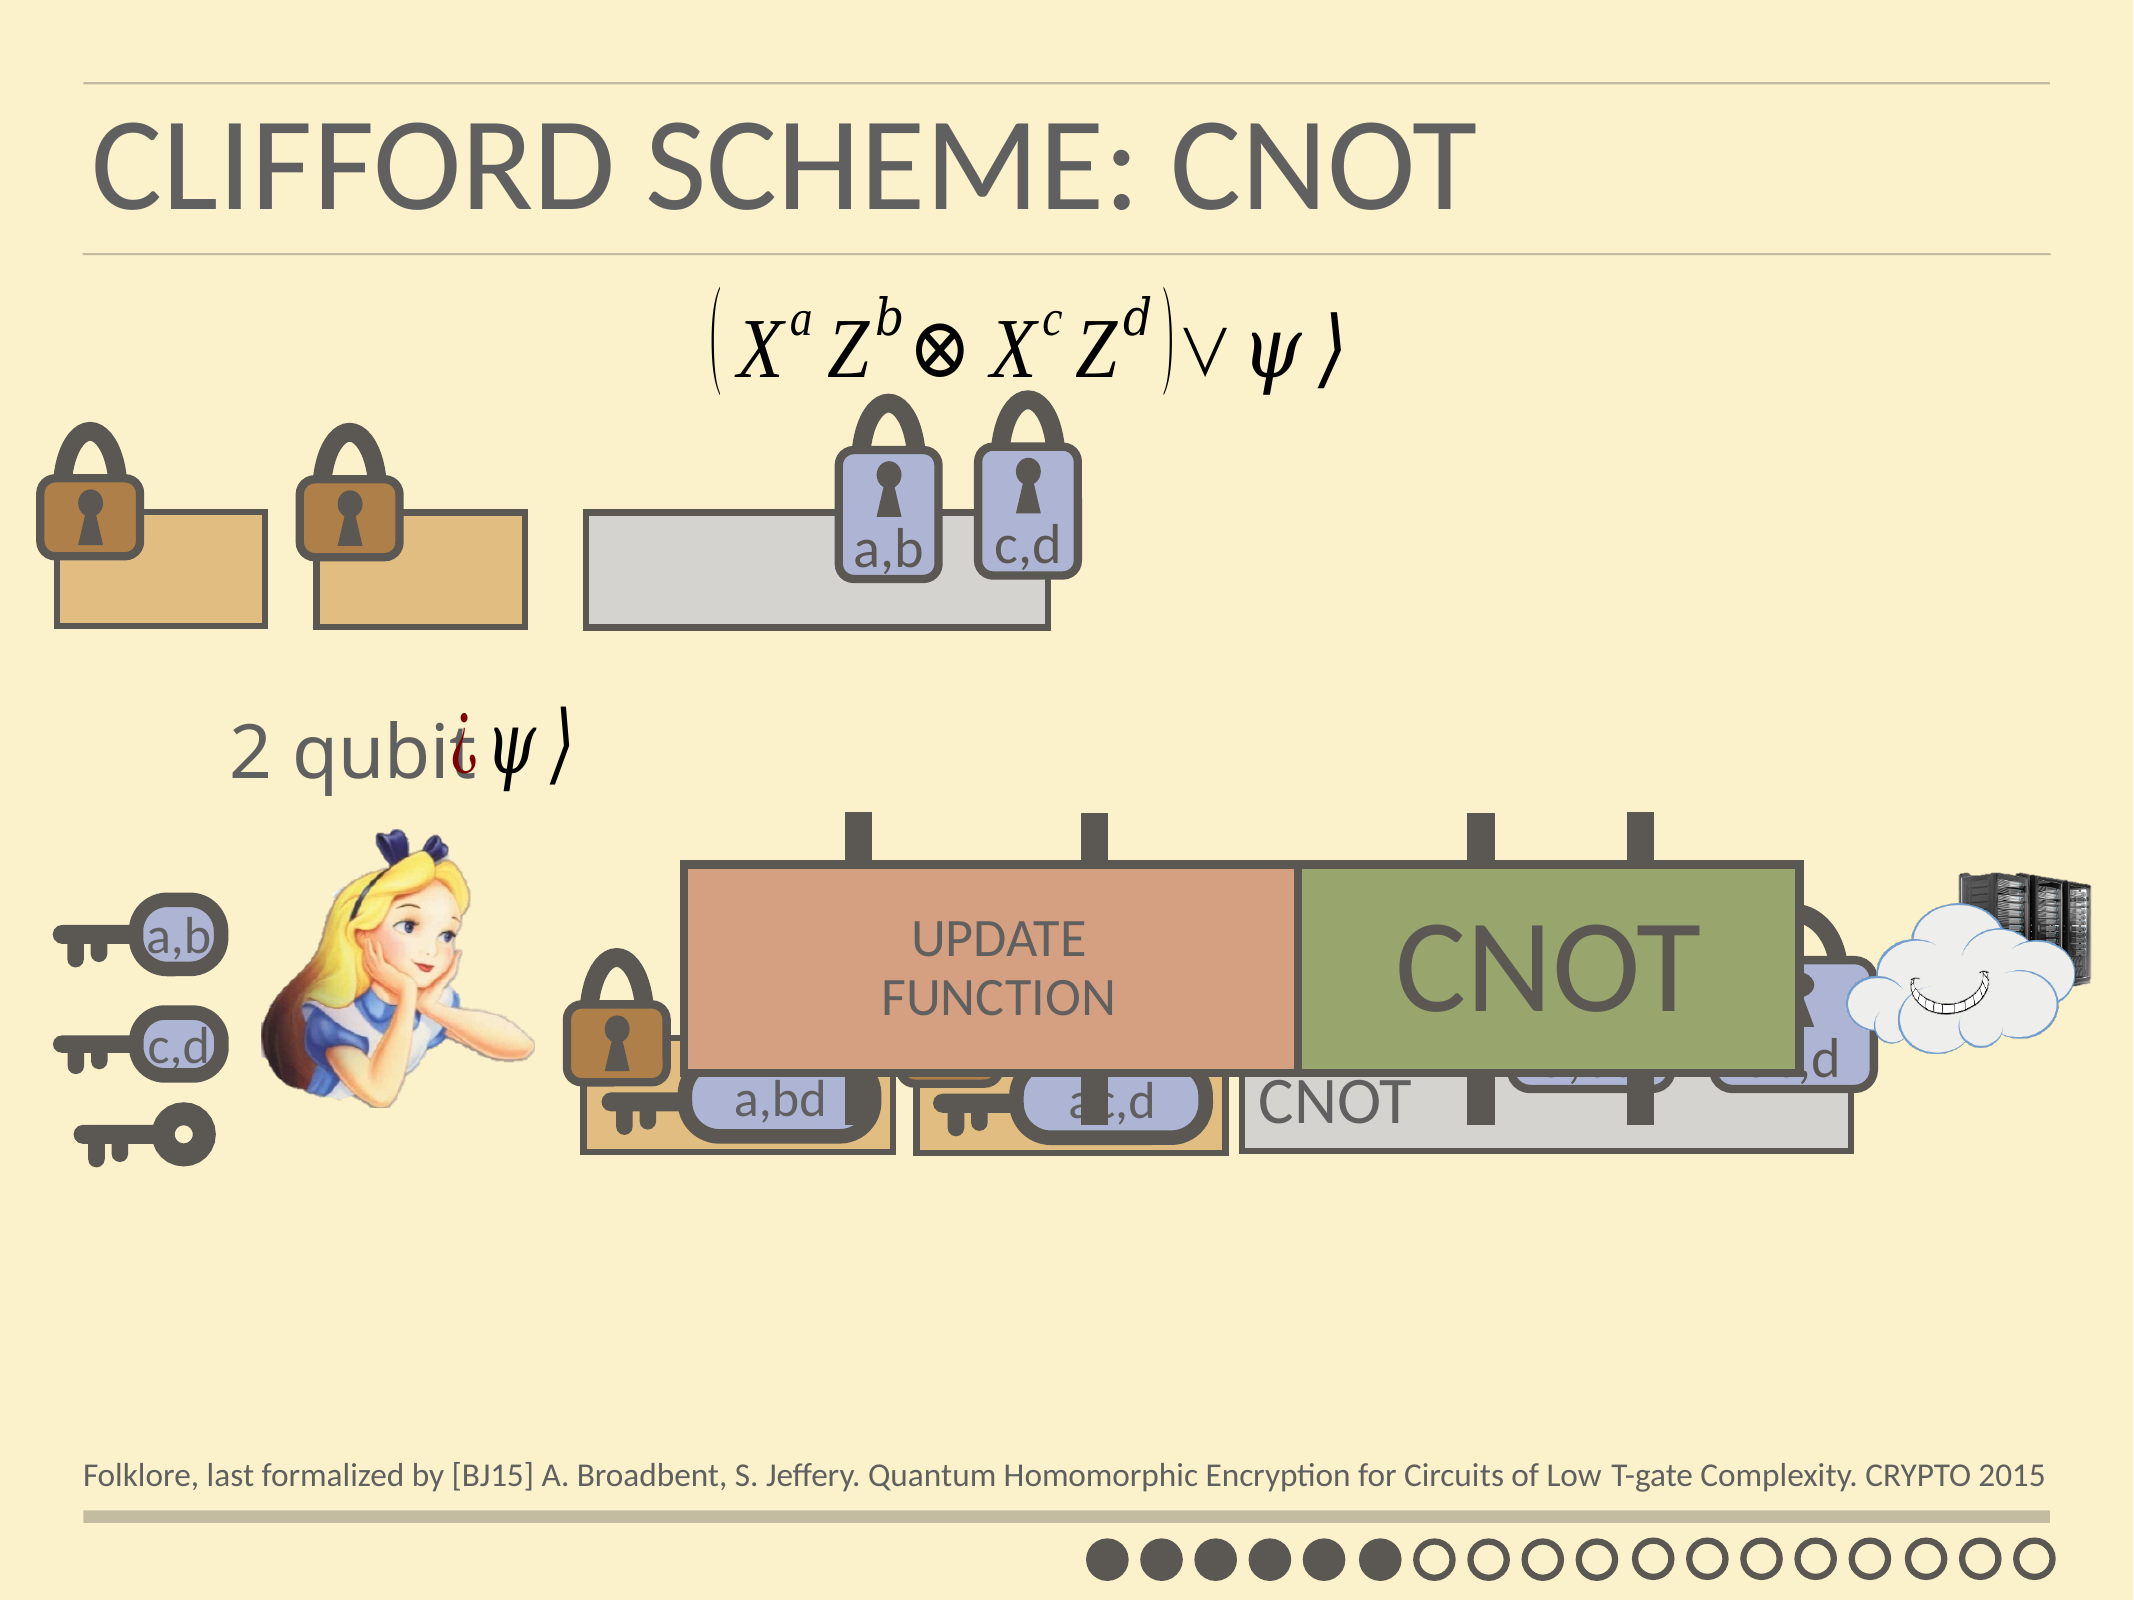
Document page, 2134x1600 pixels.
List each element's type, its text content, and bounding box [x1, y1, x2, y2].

text_box [1635, 1540, 1672, 1577]
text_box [899, 958, 1226, 1154]
text_box [1416, 1541, 1453, 1578]
text_box [1362, 1541, 1399, 1578]
text_box update function [872, 901, 1126, 956]
text_box [1907, 1540, 1945, 1577]
text_box [1251, 1541, 1289, 1578]
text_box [40, 431, 266, 626]
text_box [2016, 1540, 2053, 1577]
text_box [585, 399, 1079, 628]
text_box [1470, 1541, 1507, 1578]
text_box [52, 892, 222, 973]
picture [260, 829, 535, 1108]
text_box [566, 957, 893, 1153]
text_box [299, 432, 525, 627]
text_box [1143, 1541, 1180, 1578]
text_box [1851, 1540, 1889, 1577]
text_box [1743, 1540, 1780, 1577]
text_box [1524, 1541, 1561, 1578]
text_box [1578, 1541, 1616, 1578]
text_box [1089, 1541, 1126, 1578]
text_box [1242, 912, 1875, 1151]
text_box [1962, 1540, 1999, 1577]
text_box CNOT [1297, 864, 1800, 910]
text_box [684, 864, 1297, 1073]
text_box 2 qubit [221, 695, 587, 803]
text_box [1197, 1541, 1234, 1578]
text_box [73, 1113, 205, 1168]
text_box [1844, 858, 2122, 1054]
title Clifford Scheme: CNOT [82, 81, 2051, 253]
text_box [1689, 1540, 1726, 1577]
text_box Folklore, last formalized by [BJ15] A. Broadbent, S. Jeffery. Quantum Homomorphic Encryption for Circuits of Low T-gate Complexity. CRYPTO 2015 [74, 1445, 2055, 1502]
text_box [1305, 1541, 1343, 1578]
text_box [52, 1002, 222, 1083]
text_box [1797, 1540, 1834, 1577]
